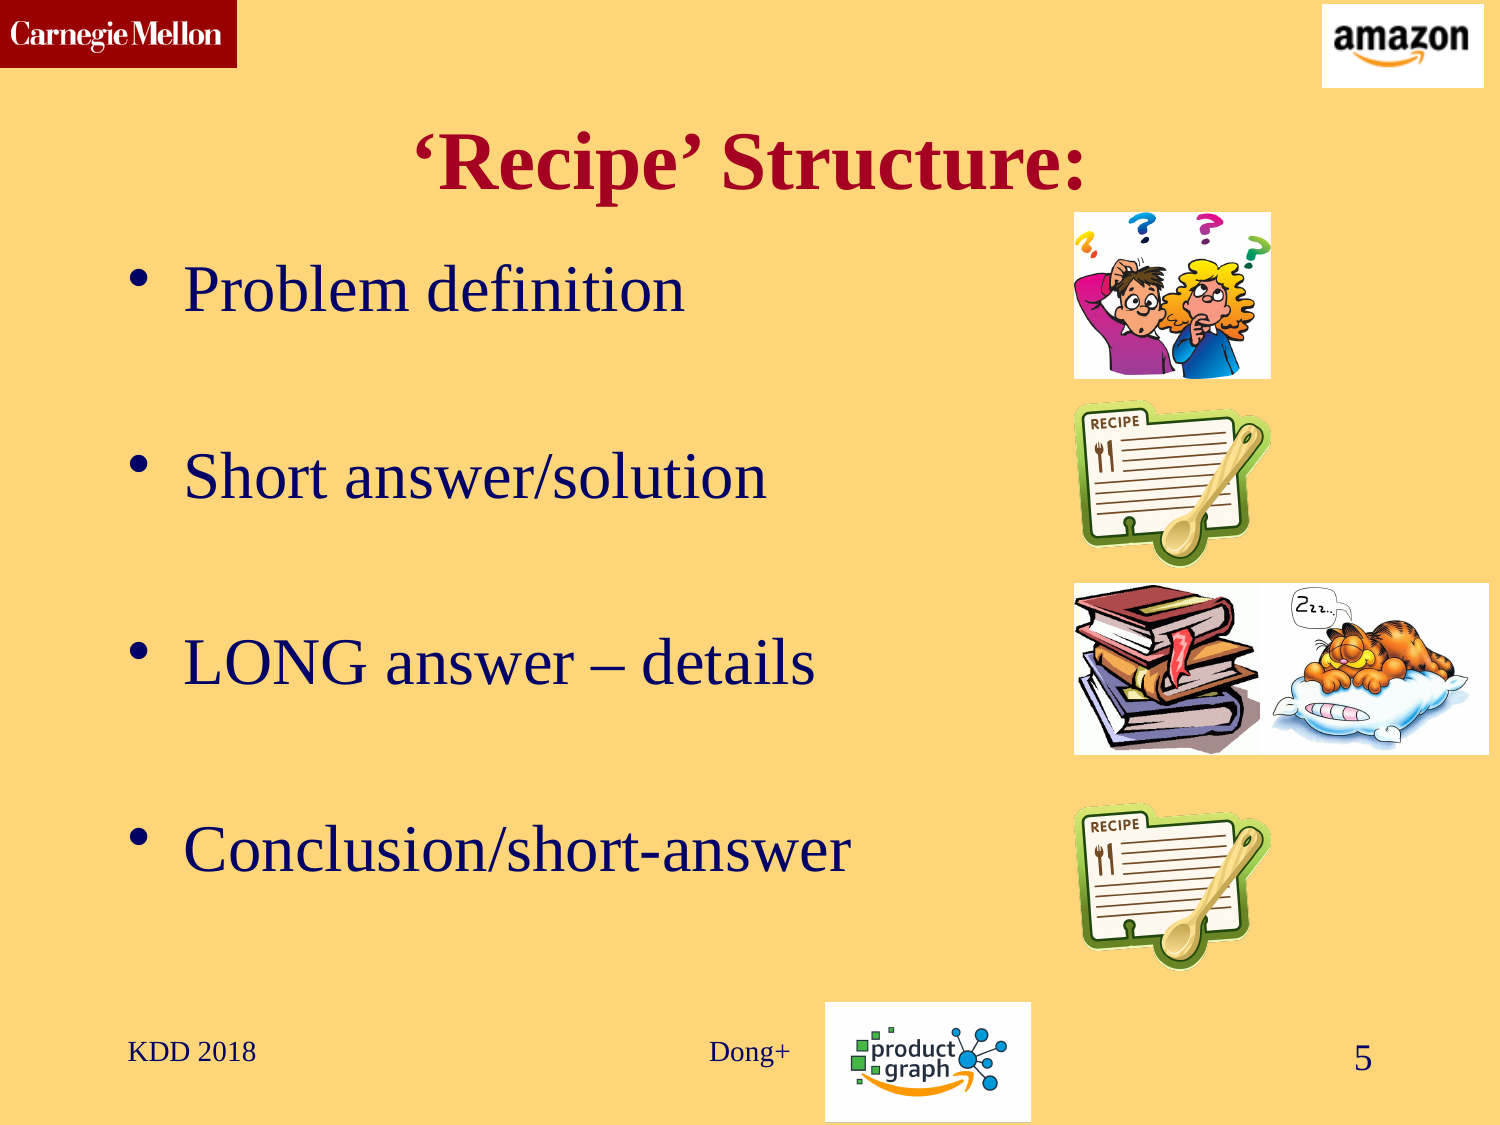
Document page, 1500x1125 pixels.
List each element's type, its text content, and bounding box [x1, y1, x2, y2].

picture [1074, 399, 1272, 568]
title ‘Recipe’ Structure: [112, 99, 1388, 213]
picture [0, 0, 237, 68]
picture [1074, 583, 1489, 755]
footer Dong+ [512, 1024, 988, 1101]
list Problem definition Short answer/solution LONG answer – details Conclusion/short-answer [112, 237, 875, 1001]
slide_number KDD 2018 [112, 1024, 426, 1101]
picture [1074, 212, 1272, 380]
slide_number 5 [1074, 1024, 1388, 1101]
picture [1322, 4, 1484, 88]
picture [1074, 803, 1272, 972]
